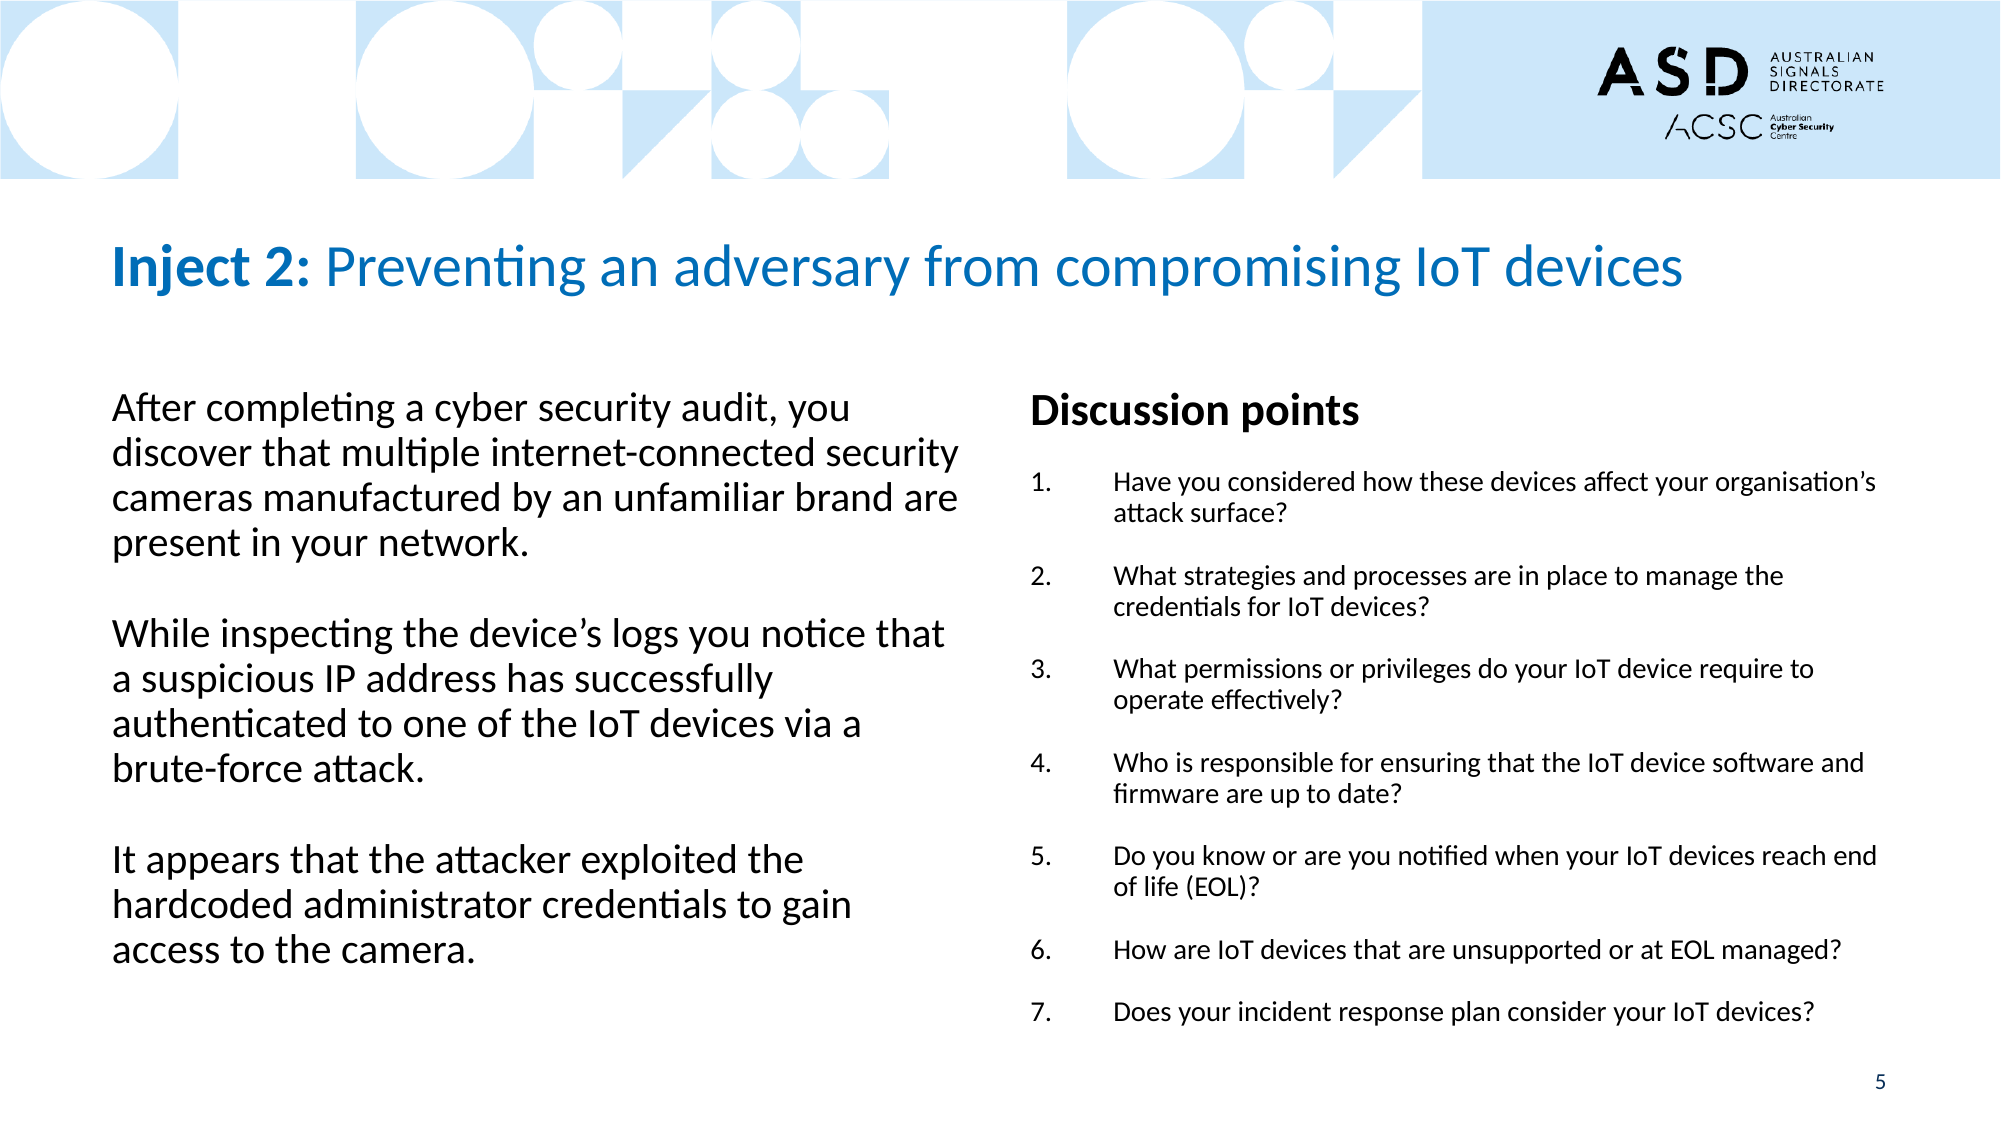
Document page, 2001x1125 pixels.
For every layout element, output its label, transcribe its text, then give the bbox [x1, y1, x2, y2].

list Discussion points Have you considered how these devices affect your organisation’s attack surface? What strategies and processes are in place to manage the credentials for IoT devices? What permissions or privileges do your IoT device require to operate effectively? Who is responsible for ensuring that the IoT device software and firmware are up to date? Do you know or are you notified when your IoT devices reach end of life (EOL)? How are IoT devices that are unsupported or at EOL managed? Does your incident response plan consider your IoT devices? [1015, 378, 1902, 1042]
list After completing a cyber security audit, you discover that multiple internet-connected security cameras manufactured by an unfamiliar brand are present in your network. While inspecting the device’s logs you notice that a suspicious IP address has successfully authenticated to one of the IoT devices via a brute-force attack. It appears that the attacker exploited the hardcoded administrator credentials to gain access to the camera. [96, 378, 983, 1007]
title Inject 2: Preventing an adversary from compromising IoT devices [96, 207, 1902, 328]
picture [0, 0, 2001, 179]
slide_number 5 [1799, 1050, 1902, 1111]
